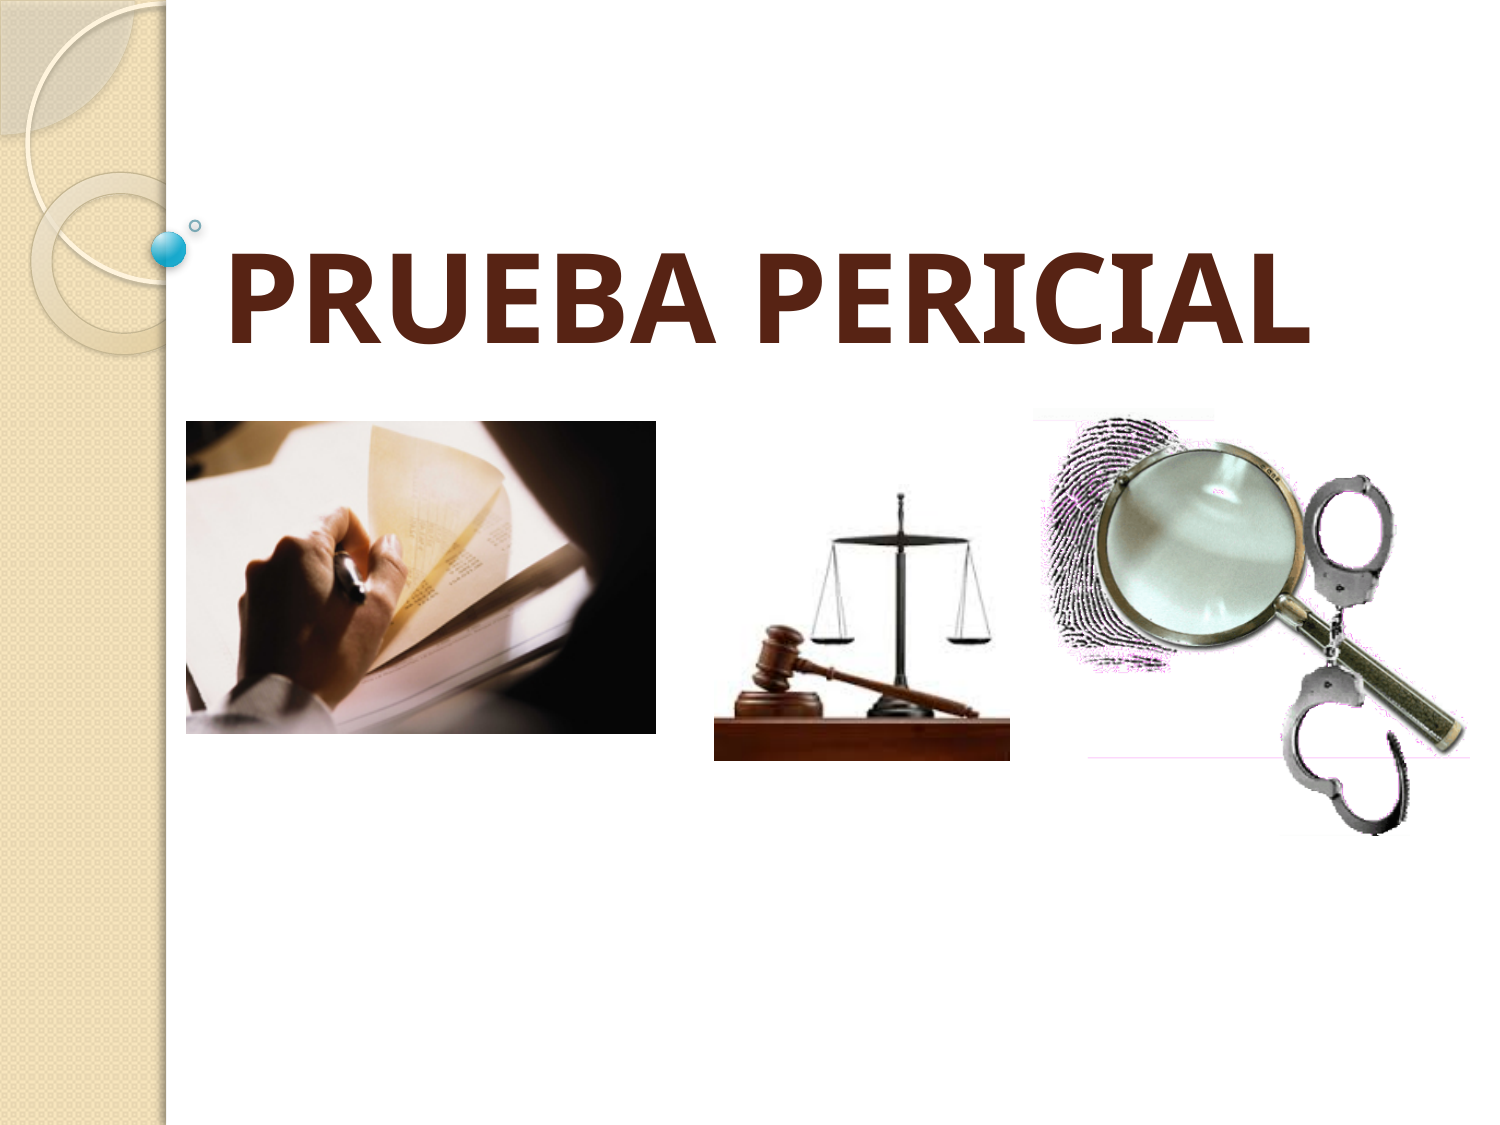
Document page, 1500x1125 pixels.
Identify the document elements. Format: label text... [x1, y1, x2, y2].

picture [1033, 408, 1470, 837]
picture [714, 484, 1011, 761]
title PRUEBA PERICIAL [206, 66, 1500, 376]
picture [186, 421, 656, 735]
